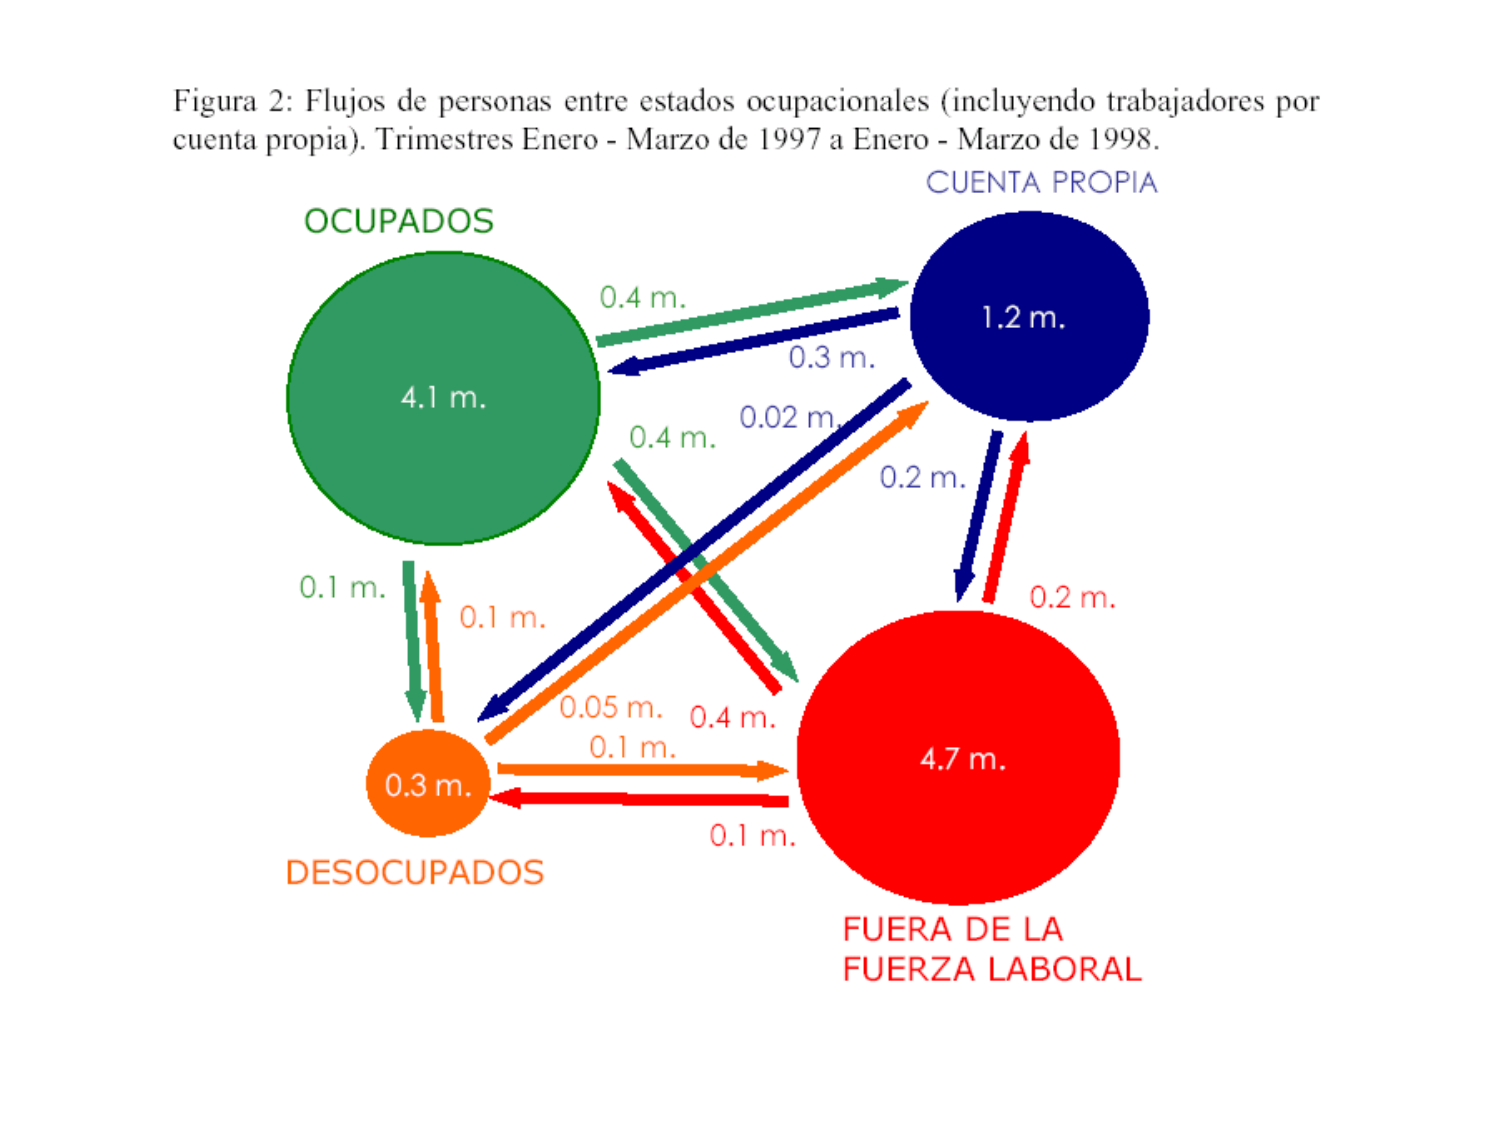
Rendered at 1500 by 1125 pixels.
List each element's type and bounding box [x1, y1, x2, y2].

picture [149, 73, 1326, 1032]
